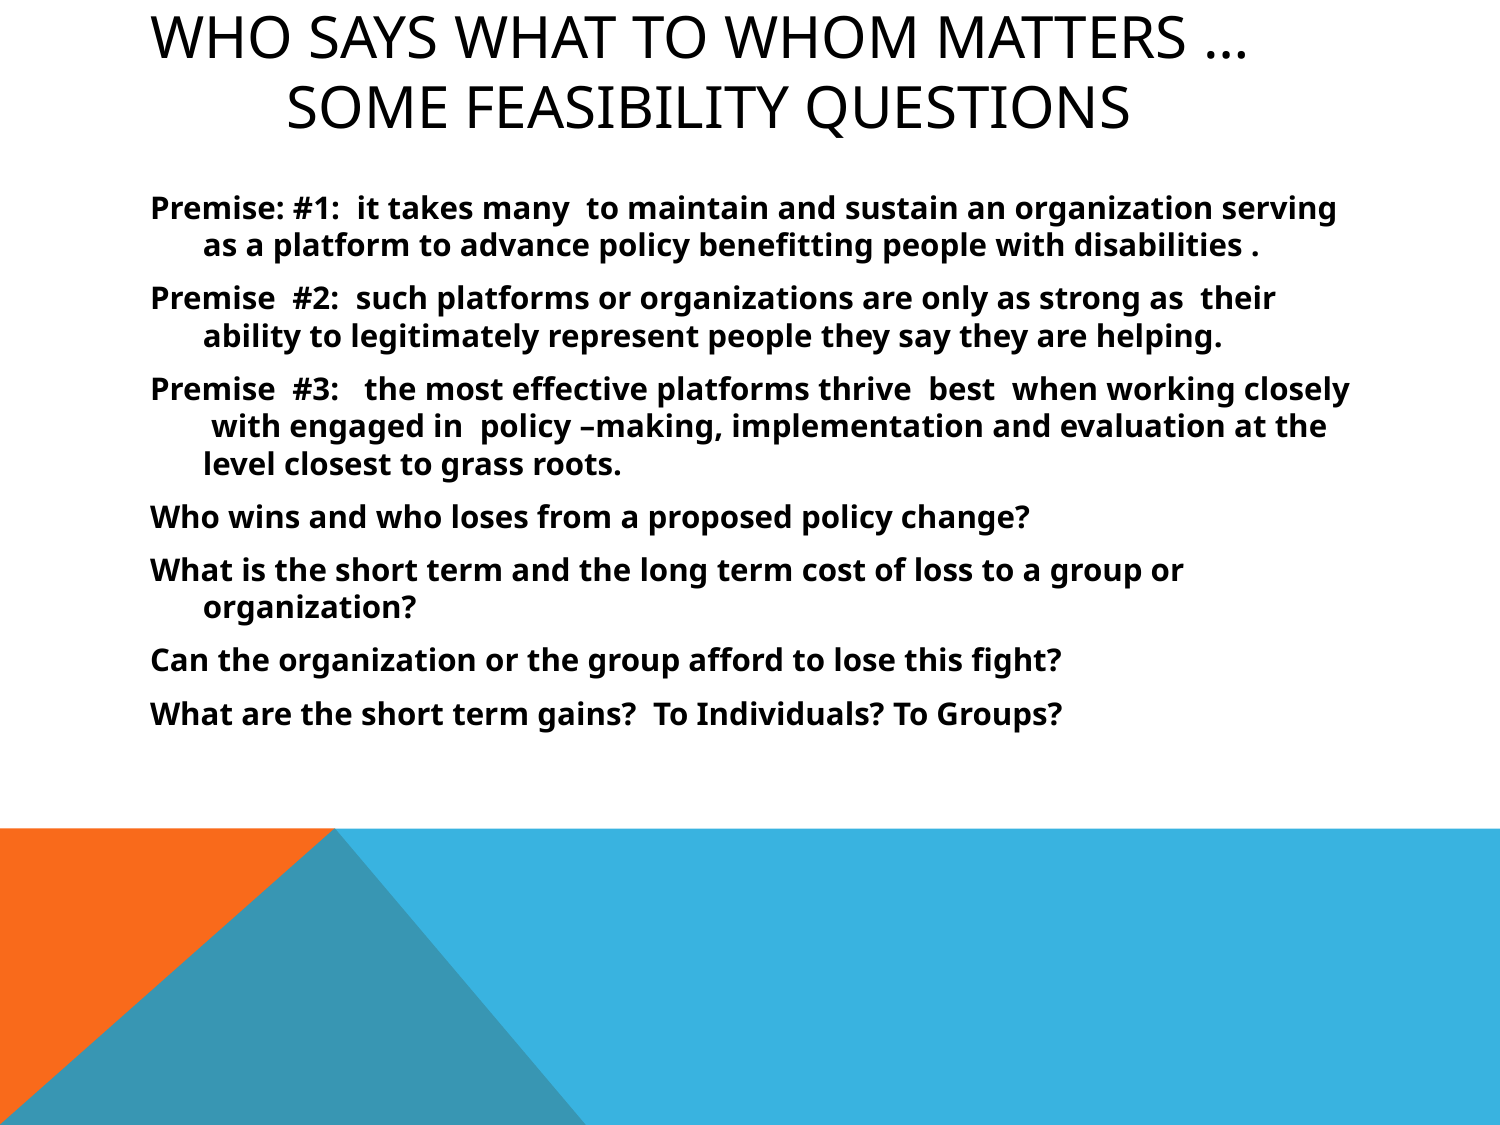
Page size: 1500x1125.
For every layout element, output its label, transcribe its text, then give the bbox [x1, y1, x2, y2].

list Premise: #1: it takes many to maintain and sustain an organization serving as a platform to advance policy benefitting people with disabilities . Premise #2: such platforms or organizations are only as strong as their ability to legitimately represent people they say they are helping. Premise #3: the most effective platforms thrive best when working closely with engaged in policy –making, implementation and evaluation at the level closest to grass roots. Who wins and who loses from a proposed policy change? What is the short term and the long term cost of loss to a group or organization? Can the organization or the group afford to lose this fight? What are the short term gains? To Individuals? To Groups? [135, 180, 1369, 768]
title Who says what to whom matters … some feasibility questions [135, 60, 1369, 150]
